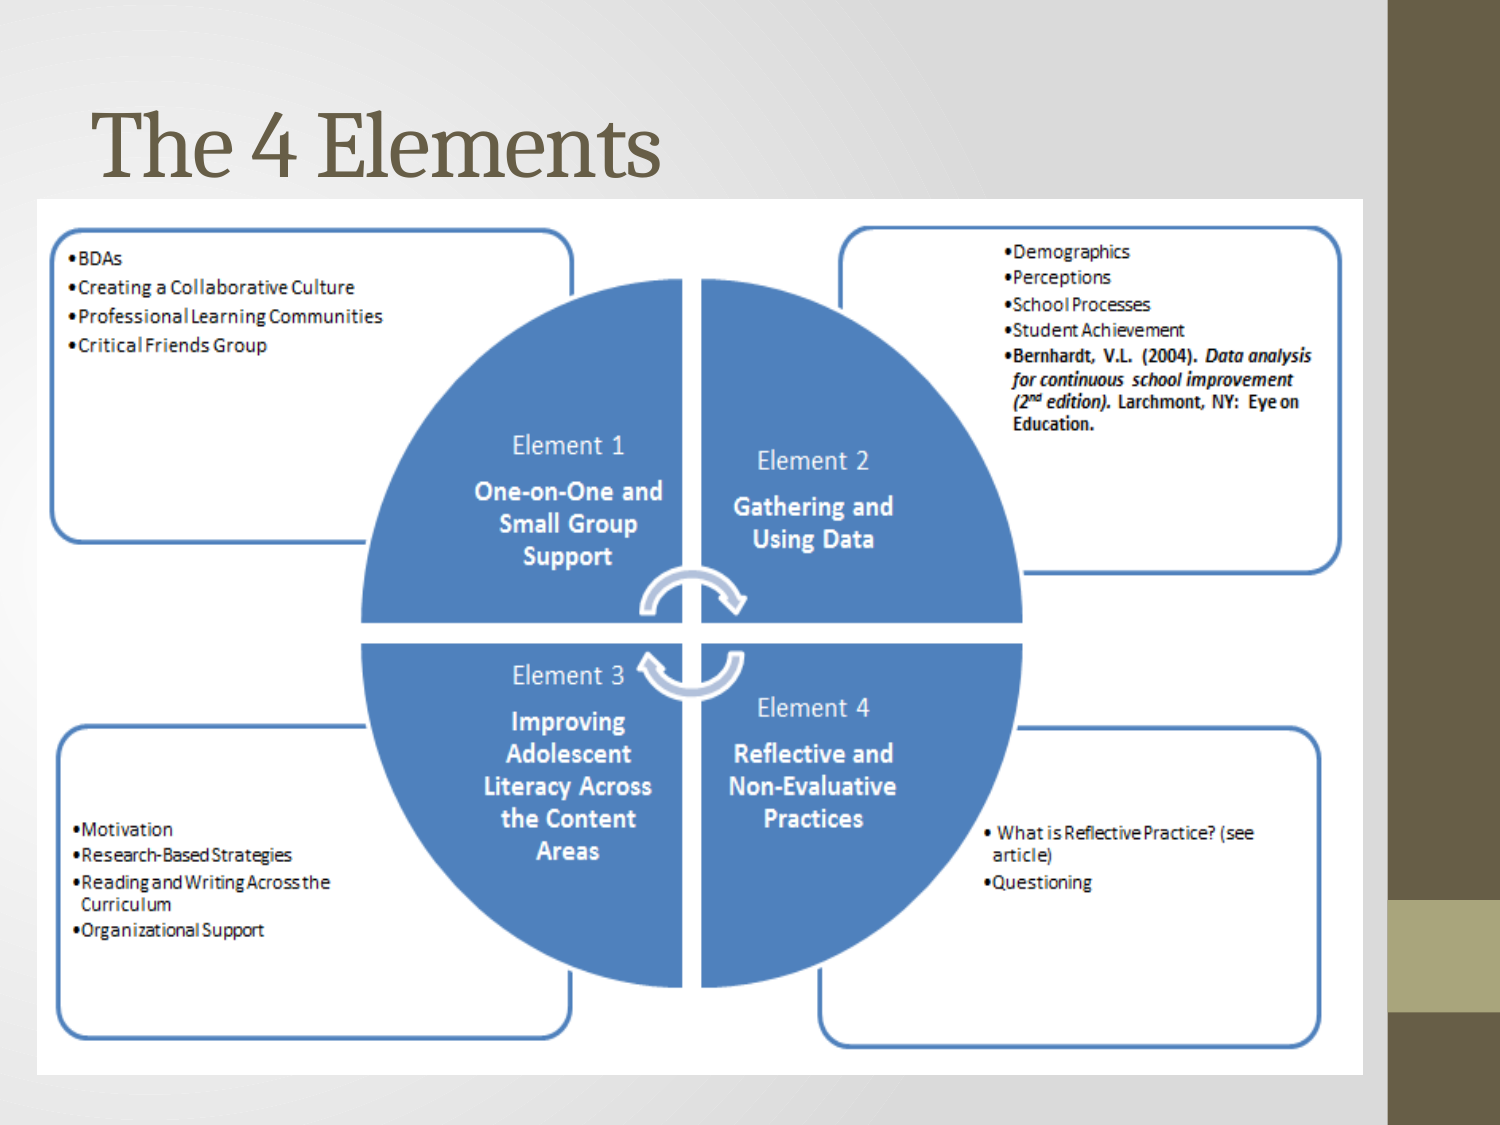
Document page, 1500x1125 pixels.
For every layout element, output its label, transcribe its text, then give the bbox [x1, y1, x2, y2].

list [36, 199, 1363, 1076]
title The 4 Elements [75, 45, 1325, 192]
